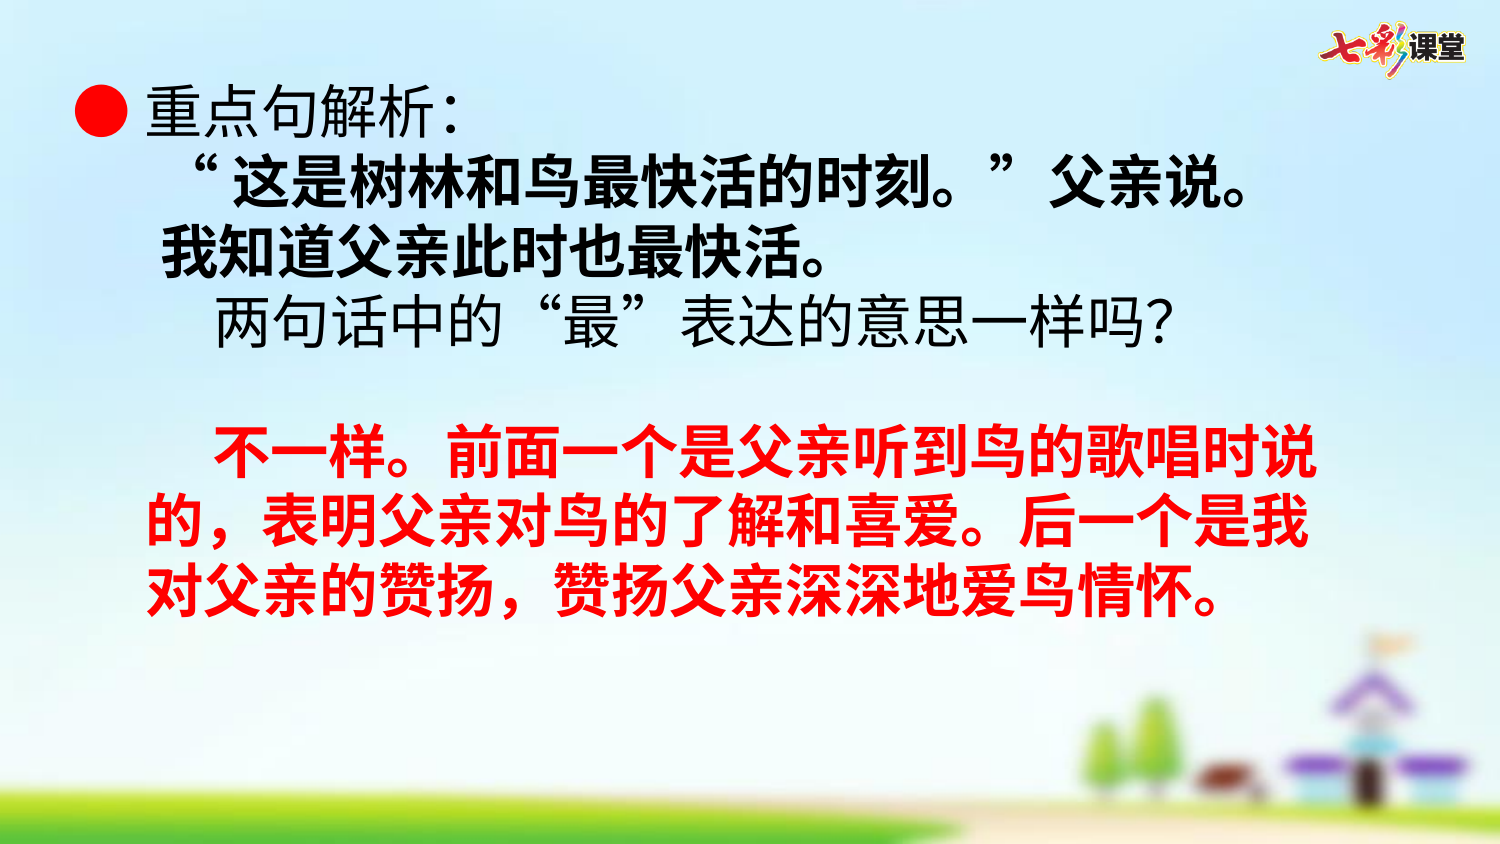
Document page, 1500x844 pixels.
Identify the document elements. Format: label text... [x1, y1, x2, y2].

text_box 不一样。前面一个是父亲听到鸟的歌唱时说的，表明父亲对鸟的了解和喜爱。后一个是我对父亲的赞扬，赞扬父亲深深地爱鸟情怀。 [130, 407, 1365, 632]
text_box ●重点句解析： “这是树林和鸟最快活的时刻。”父亲说。 我知道父亲此时也最快活。 两句话中的“最”表达的意思一样吗？ [57, 67, 1459, 363]
picture [0, 0, 1500, 844]
